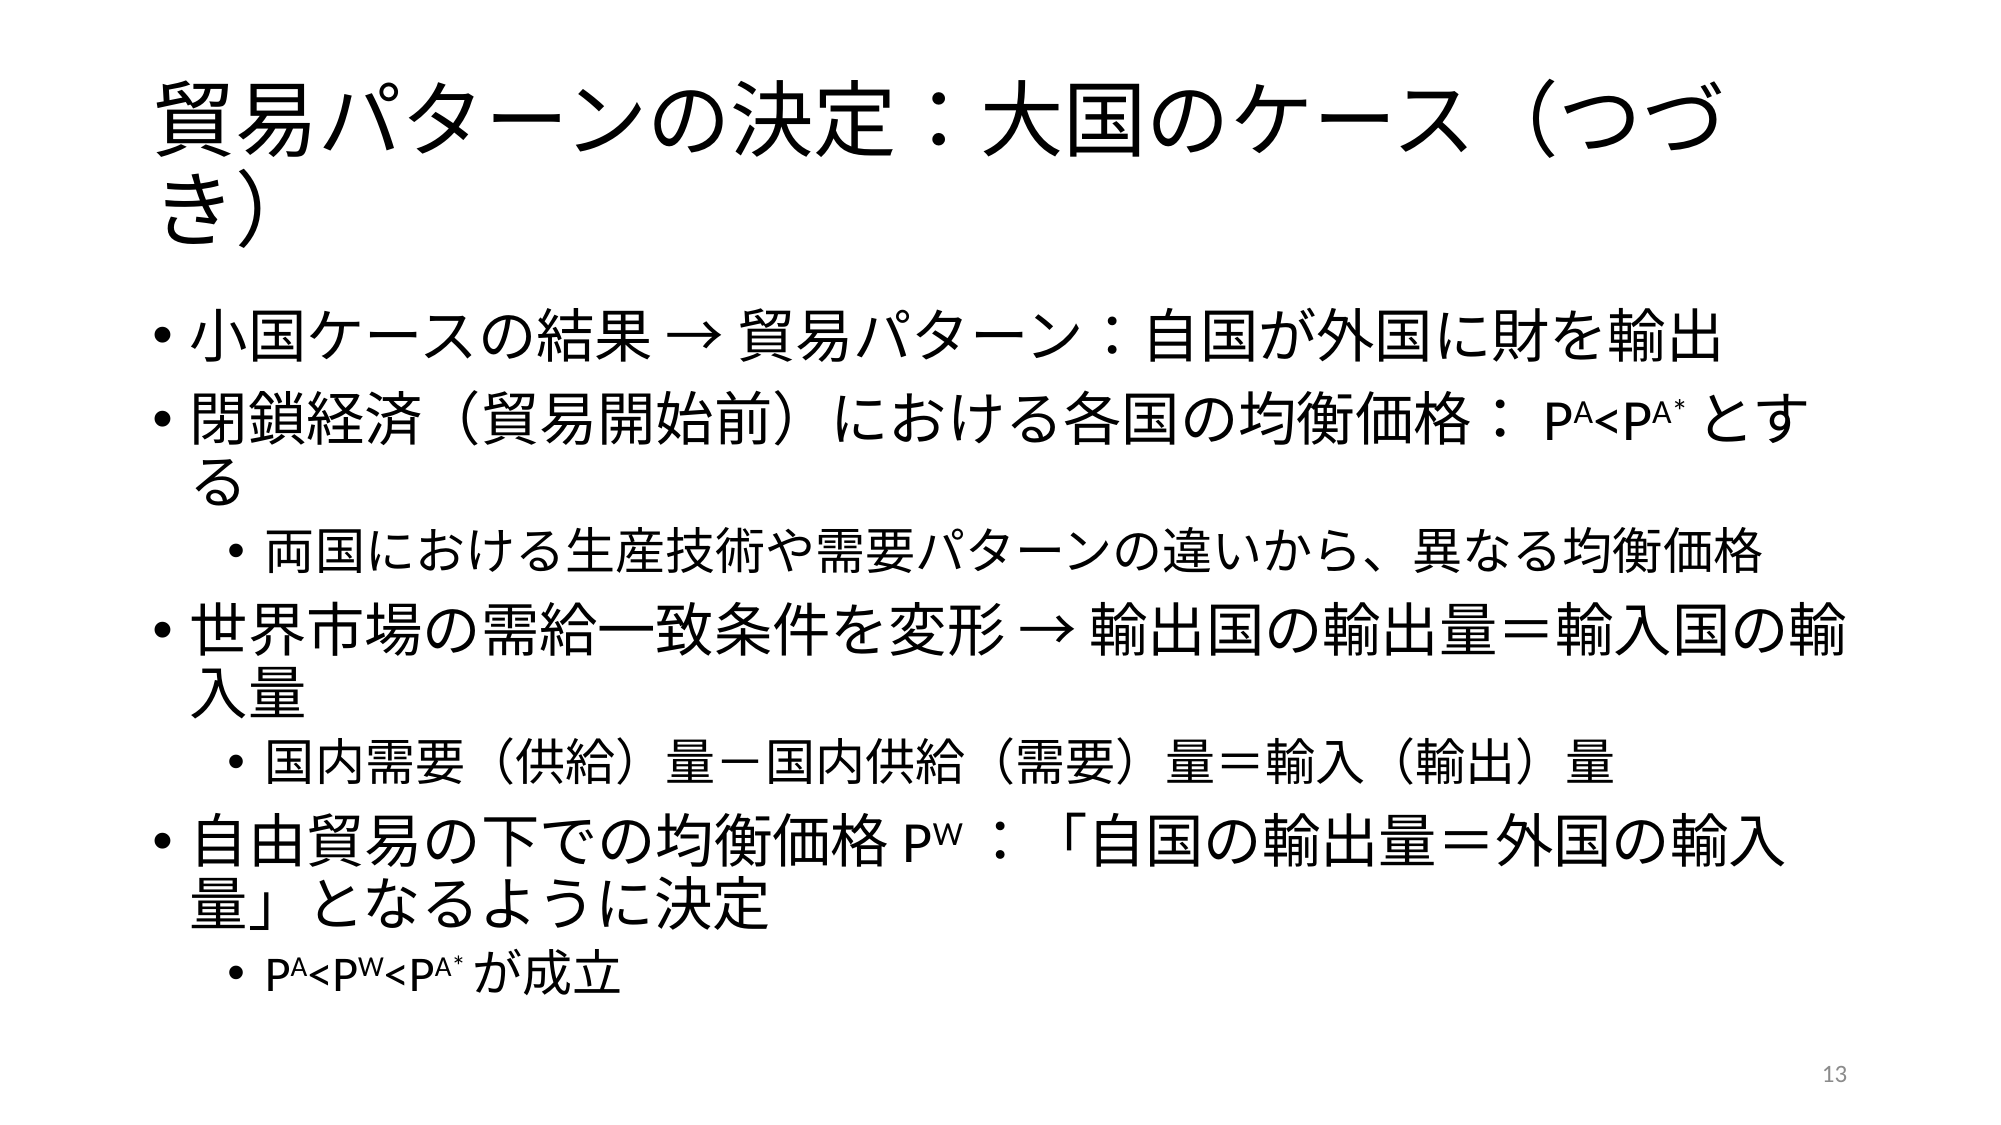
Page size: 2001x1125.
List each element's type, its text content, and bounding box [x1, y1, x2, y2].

slide_number 13 [1412, 1042, 1863, 1103]
list 小国ケースの結果 → 貿易パターン：自国が外国に財を輸出 閉鎖経済（貿易開始前）における各国の均衡価格：PA<PA*とする 両国における生産技術や需要パターンの違いから、異なる均衡価格 世界市場の需給一致条件を変形 → 輸出国の輸出量＝輸入国の輸入量 国内需要（供給）量－国内供給（需要）量＝輸入（輸出）量 自由貿易の下での均衡価格PW：「自国の輸出量＝外国の輸入量」となるように決定 PA<PW<PA*が成立 [137, 299, 1863, 1014]
title 貿易パターンの決定：大国のケース（つづき） [137, 59, 1863, 278]
